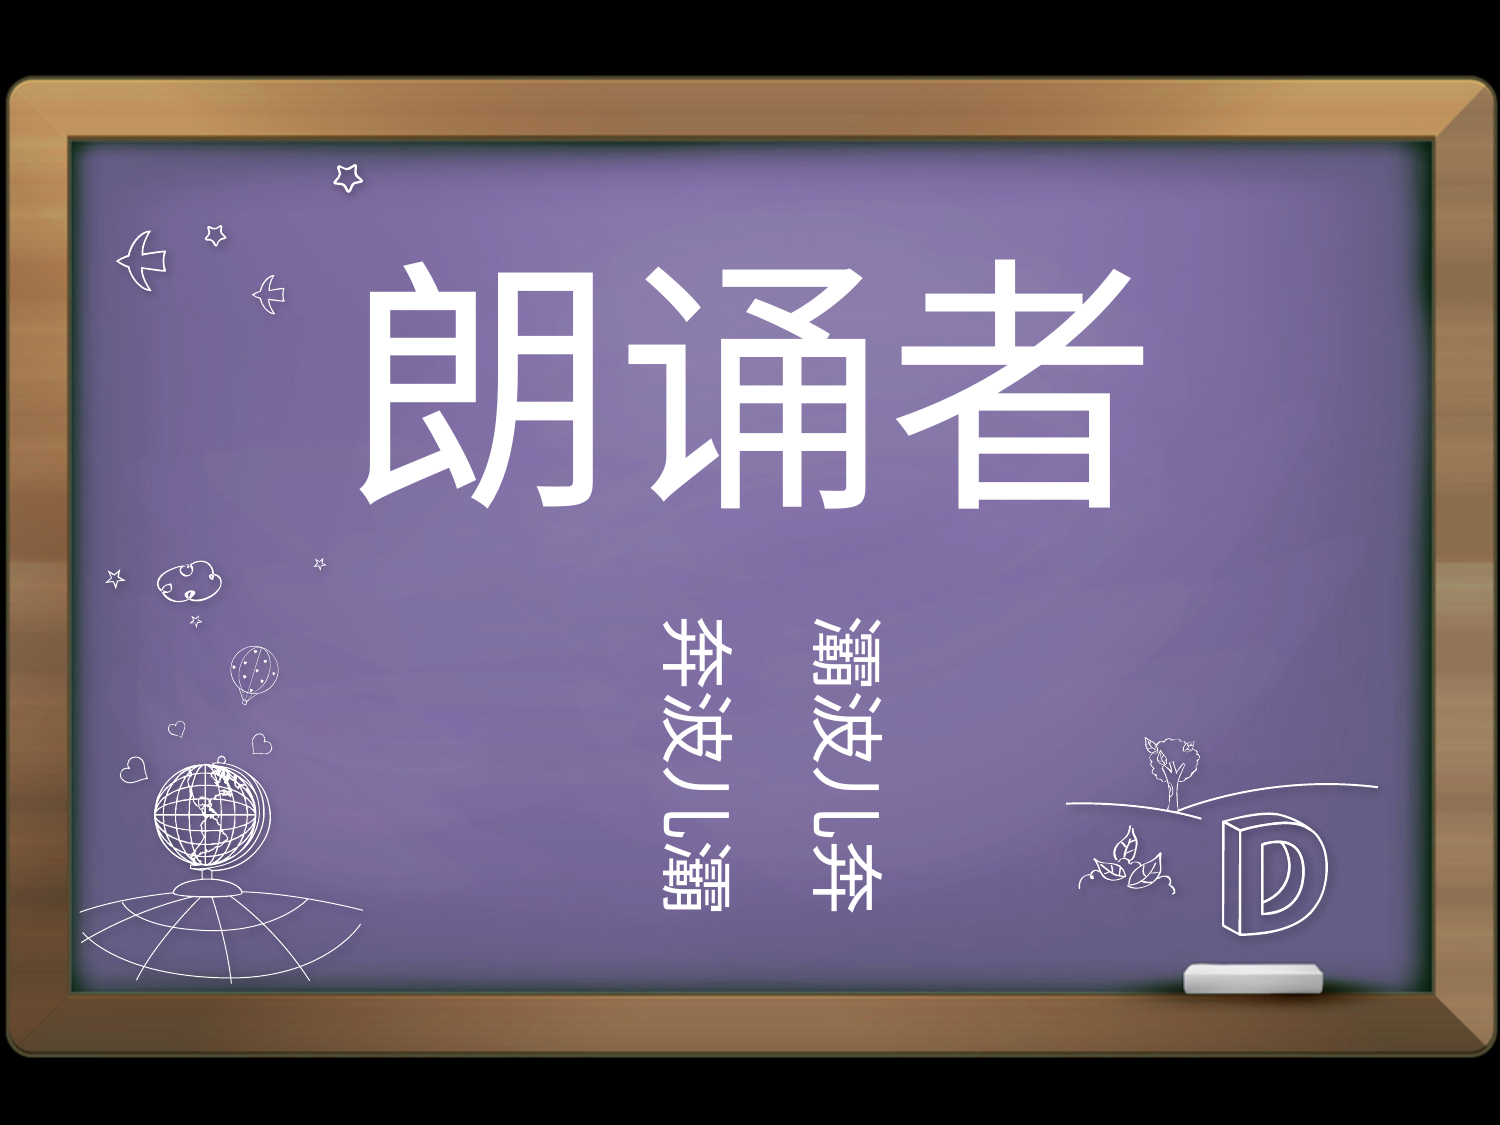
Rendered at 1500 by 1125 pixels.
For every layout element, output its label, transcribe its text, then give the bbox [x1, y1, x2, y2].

text_box 奔波儿灞 [630, 600, 752, 919]
picture [0, 0, 1500, 1125]
text_box 灞波儿奔 [780, 600, 902, 919]
text_box 朗诵者 [330, 209, 1173, 549]
